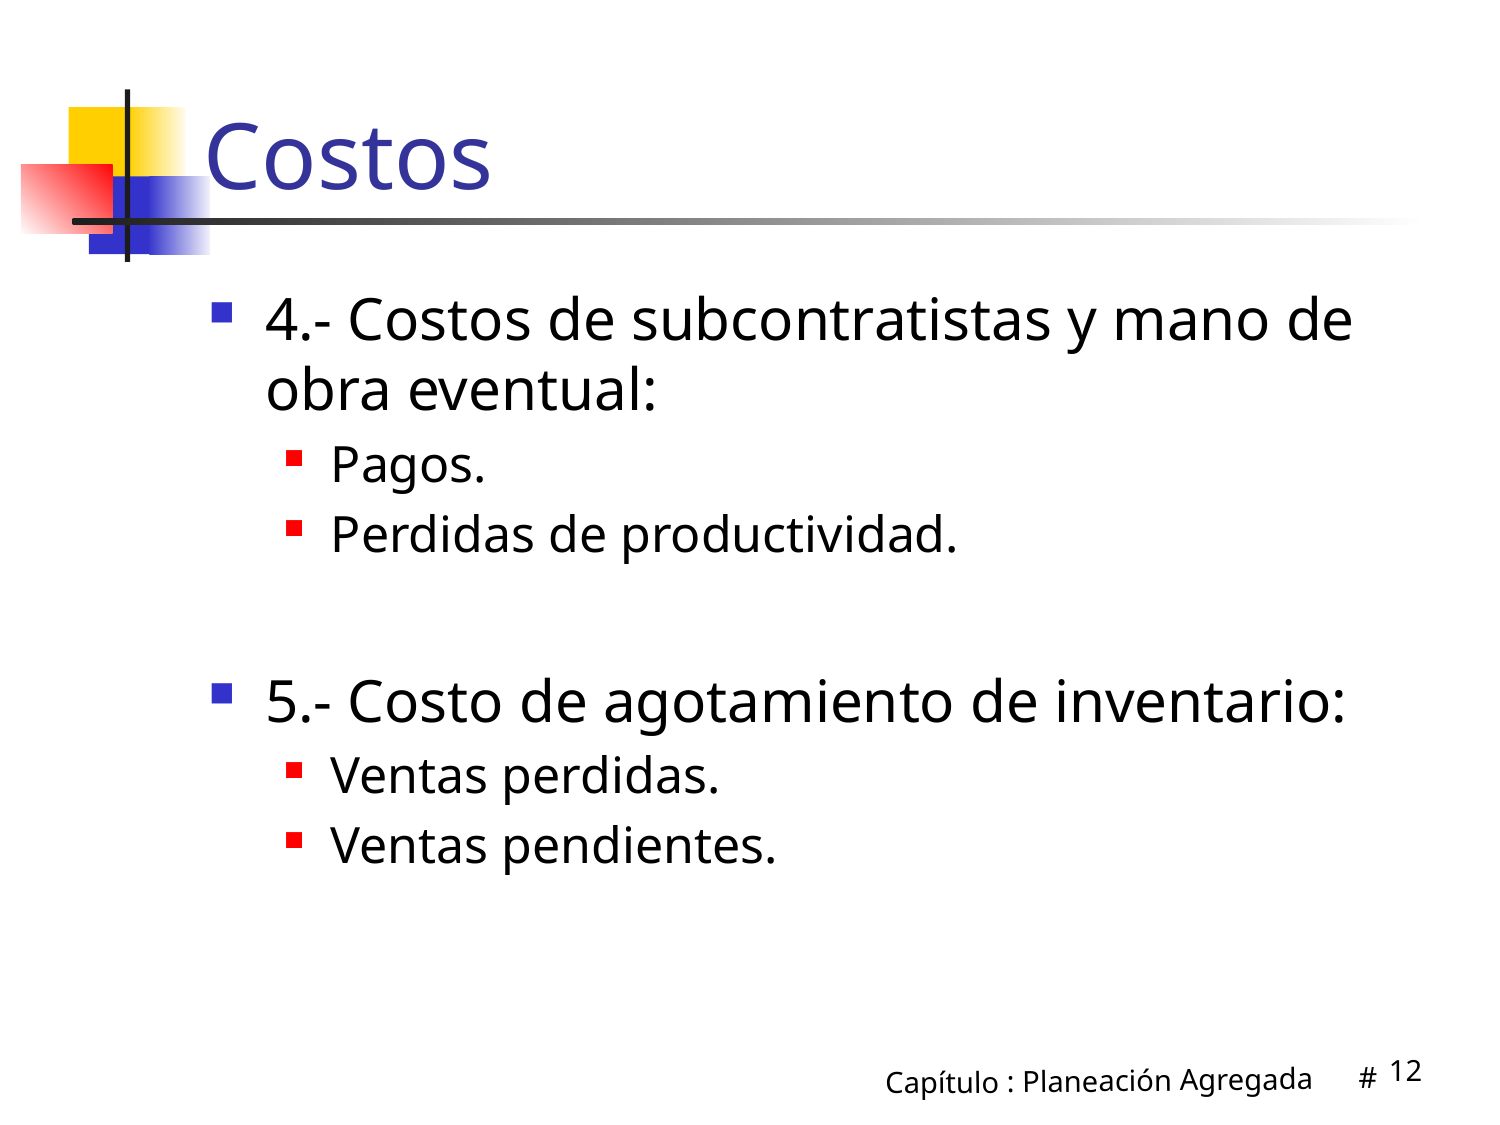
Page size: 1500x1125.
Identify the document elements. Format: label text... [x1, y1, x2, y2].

footer Capítulo : Planeación Agregada # [836, 1028, 1427, 1109]
list 4.- Costos de subcontratistas y mano de obra eventual: Pagos. Perdidas de productividad. 5.- Costo de agotamiento de inventario: Ventas perdidas. Ventas pendientes. [193, 274, 1470, 1007]
slide_number 12 [1124, 1024, 1438, 1101]
title Costos [188, 27, 1468, 216]
